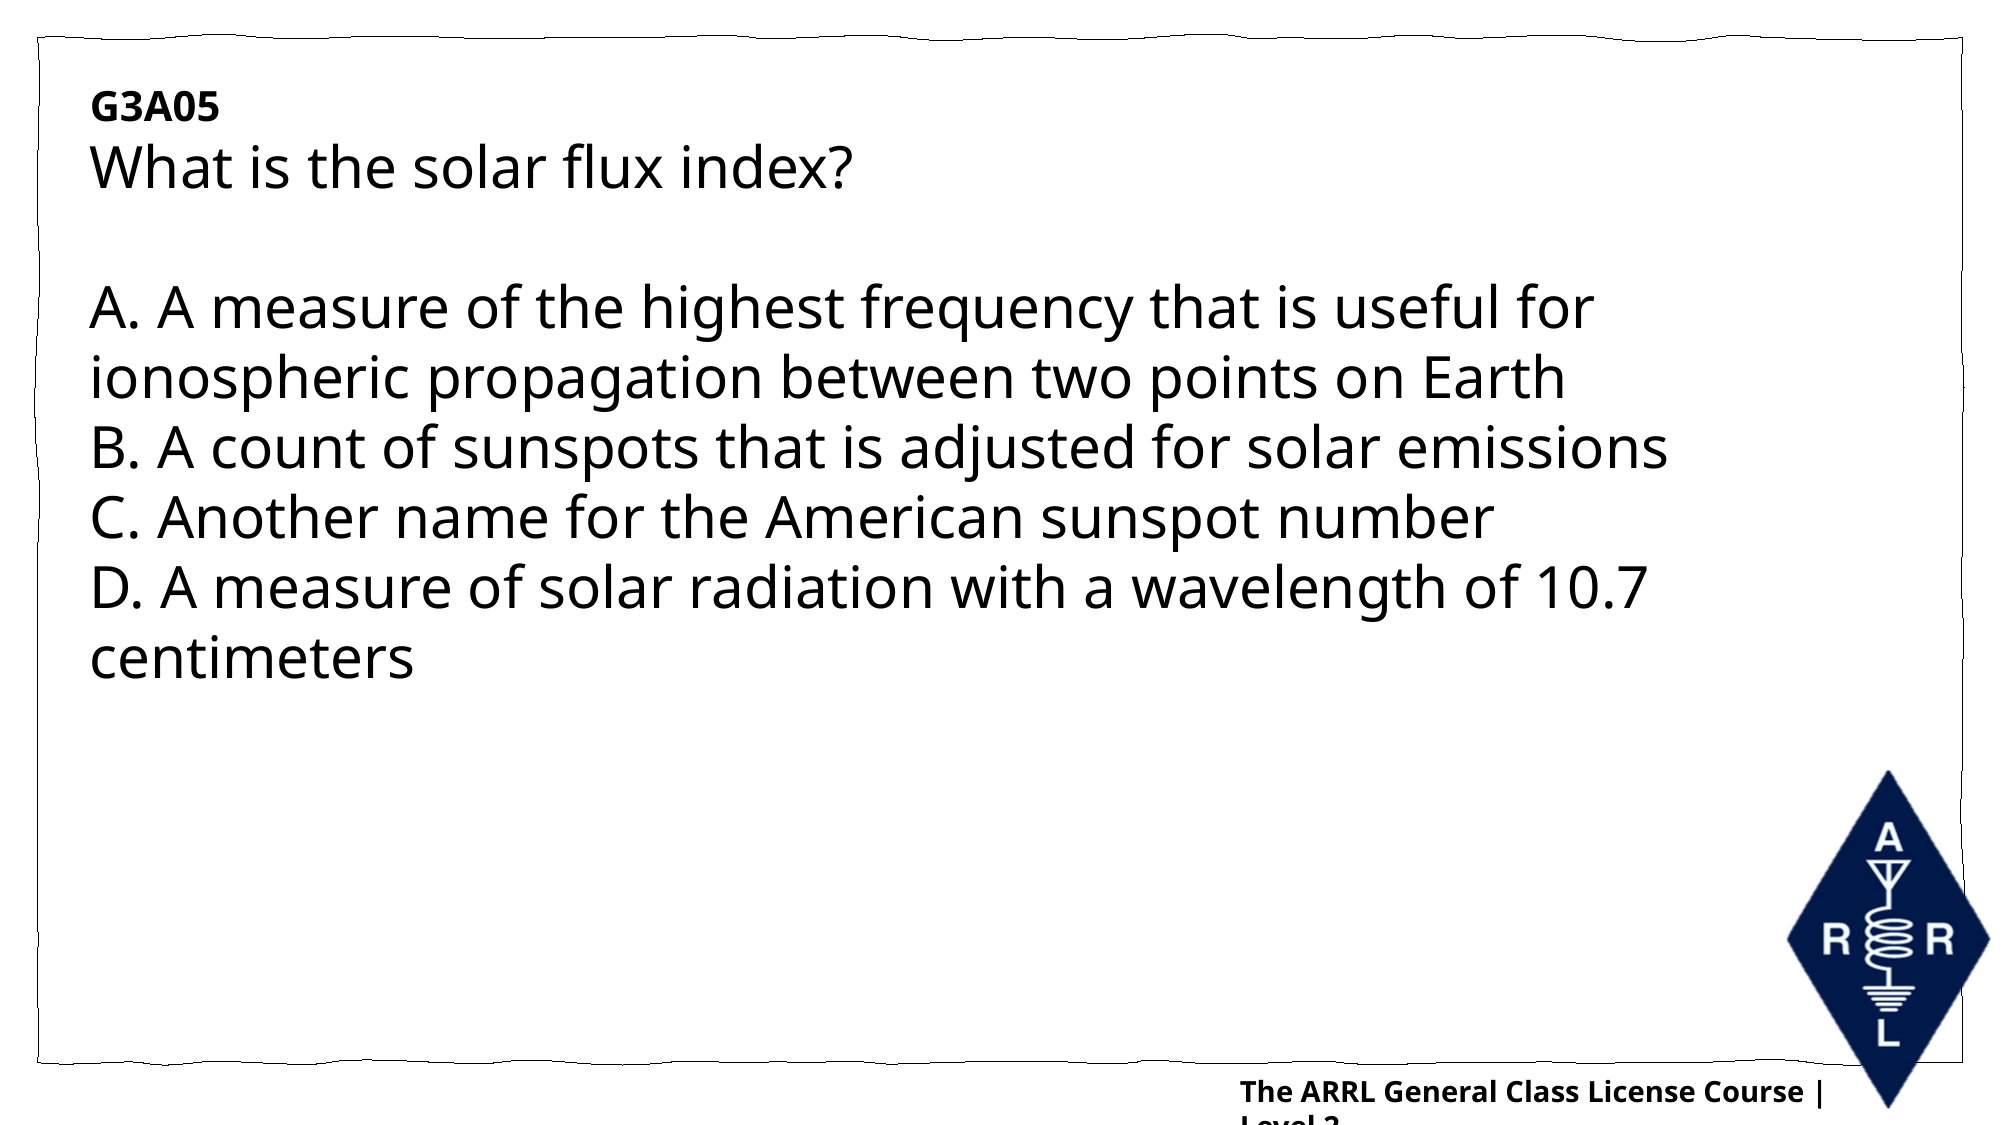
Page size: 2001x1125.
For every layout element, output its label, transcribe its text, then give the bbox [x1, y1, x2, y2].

picture [1773, 752, 1999, 1125]
text_box G3A05 What is the solar flux index? A. A measure of the highest frequency that is useful for ionospheric propagation between two points on Earth B. A count of sunspots that is adjusted for solar emissions C. Another name for the American sunspot number D. A measure of solar radiation with a wavelength of 10.7 centimeters [75, 72, 1850, 698]
